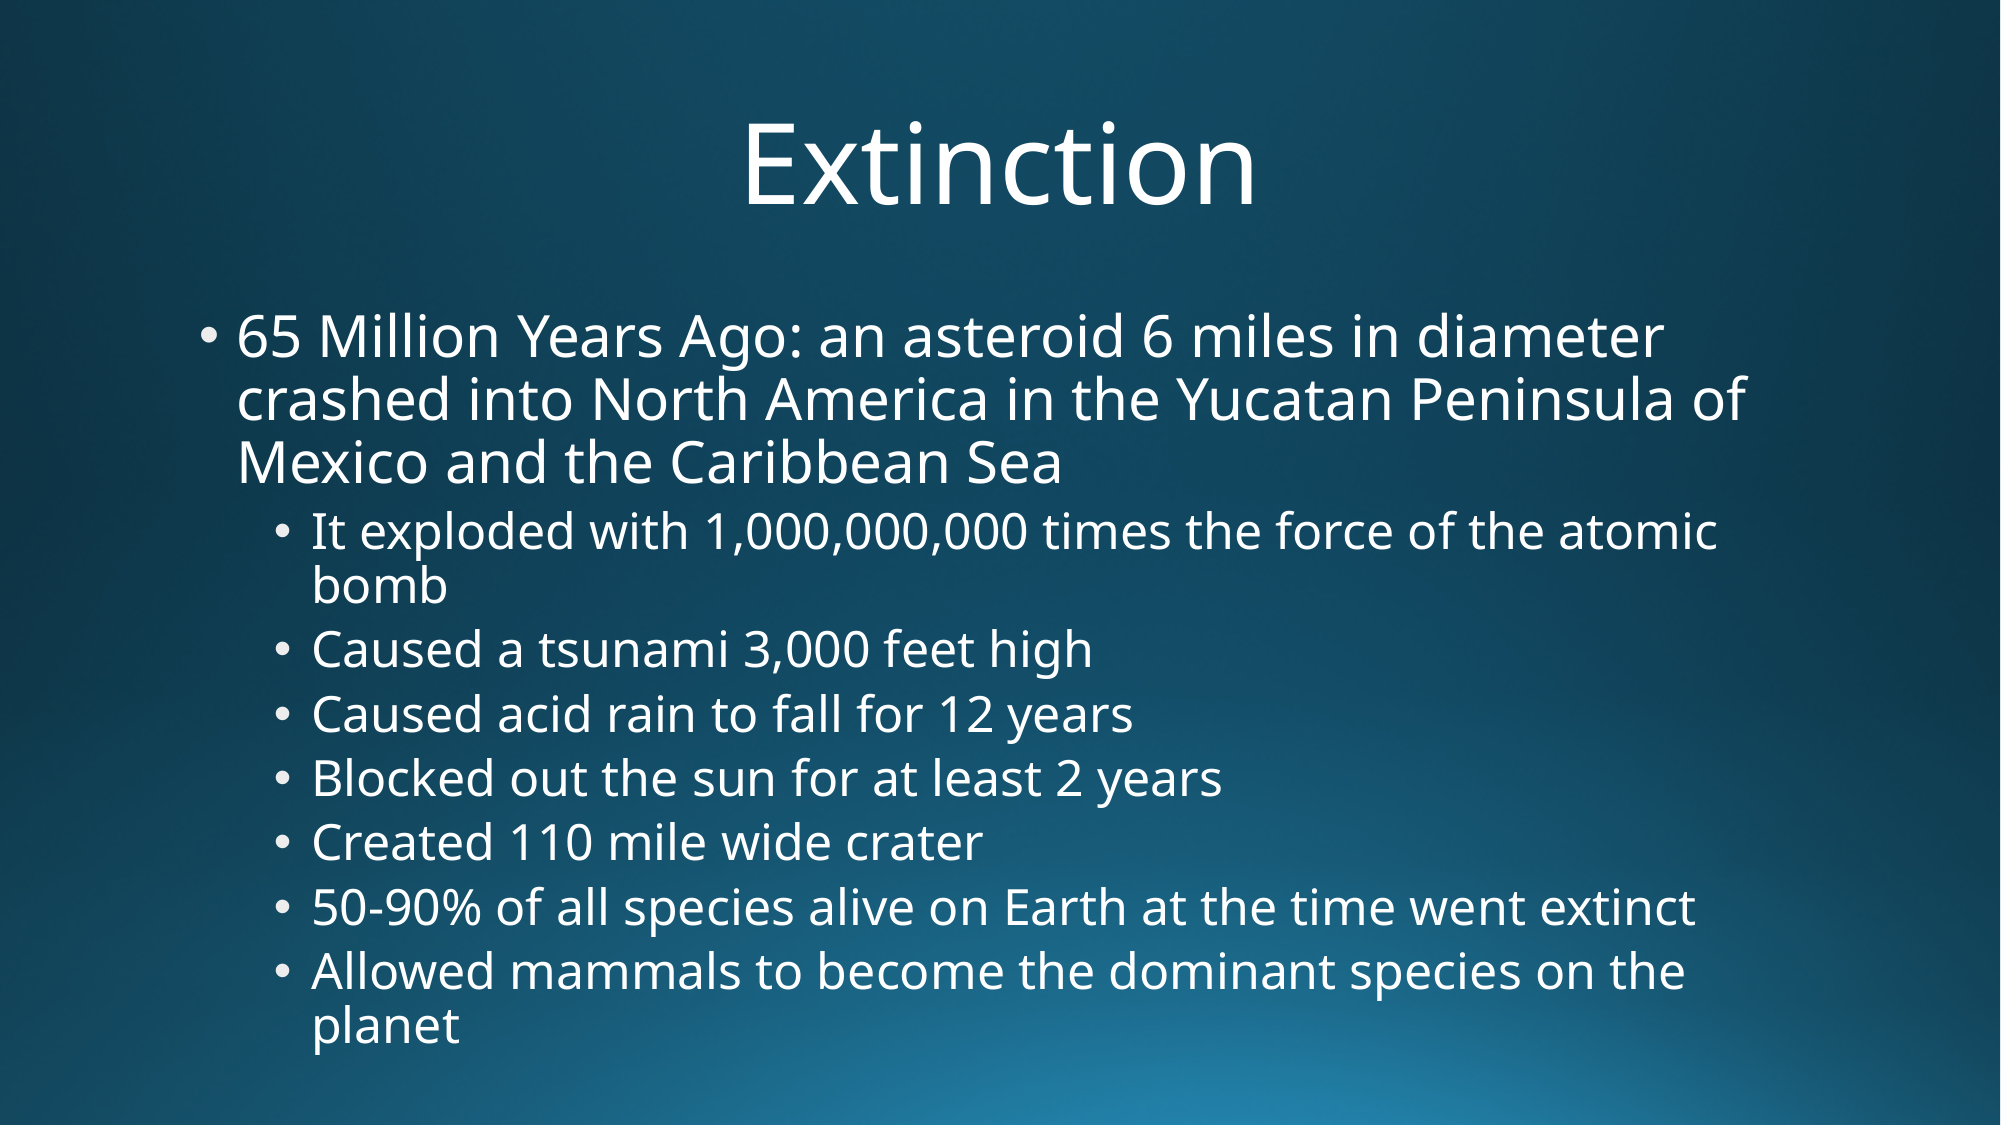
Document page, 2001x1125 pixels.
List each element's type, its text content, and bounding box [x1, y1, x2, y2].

picture [0, 0, 2001, 1125]
title Extinction [137, 59, 1863, 278]
list 65 Million Years Ago: an asteroid 6 miles in diameter crashed into North America in the Yucatan Peninsula of Mexico and the Caribbean Sea It exploded with 1,000,000,000 times the force of the atomic bomb Caused a tsunami 3,000 feet high Caused acid rain to fall for 12 years Blocked out the sun for at least 2 years Created 110 mile wide crater 50-90% of all species alive on Earth at the time went extinct Allowed mammals to become the dominant species on the planet [183, 299, 1863, 1014]
